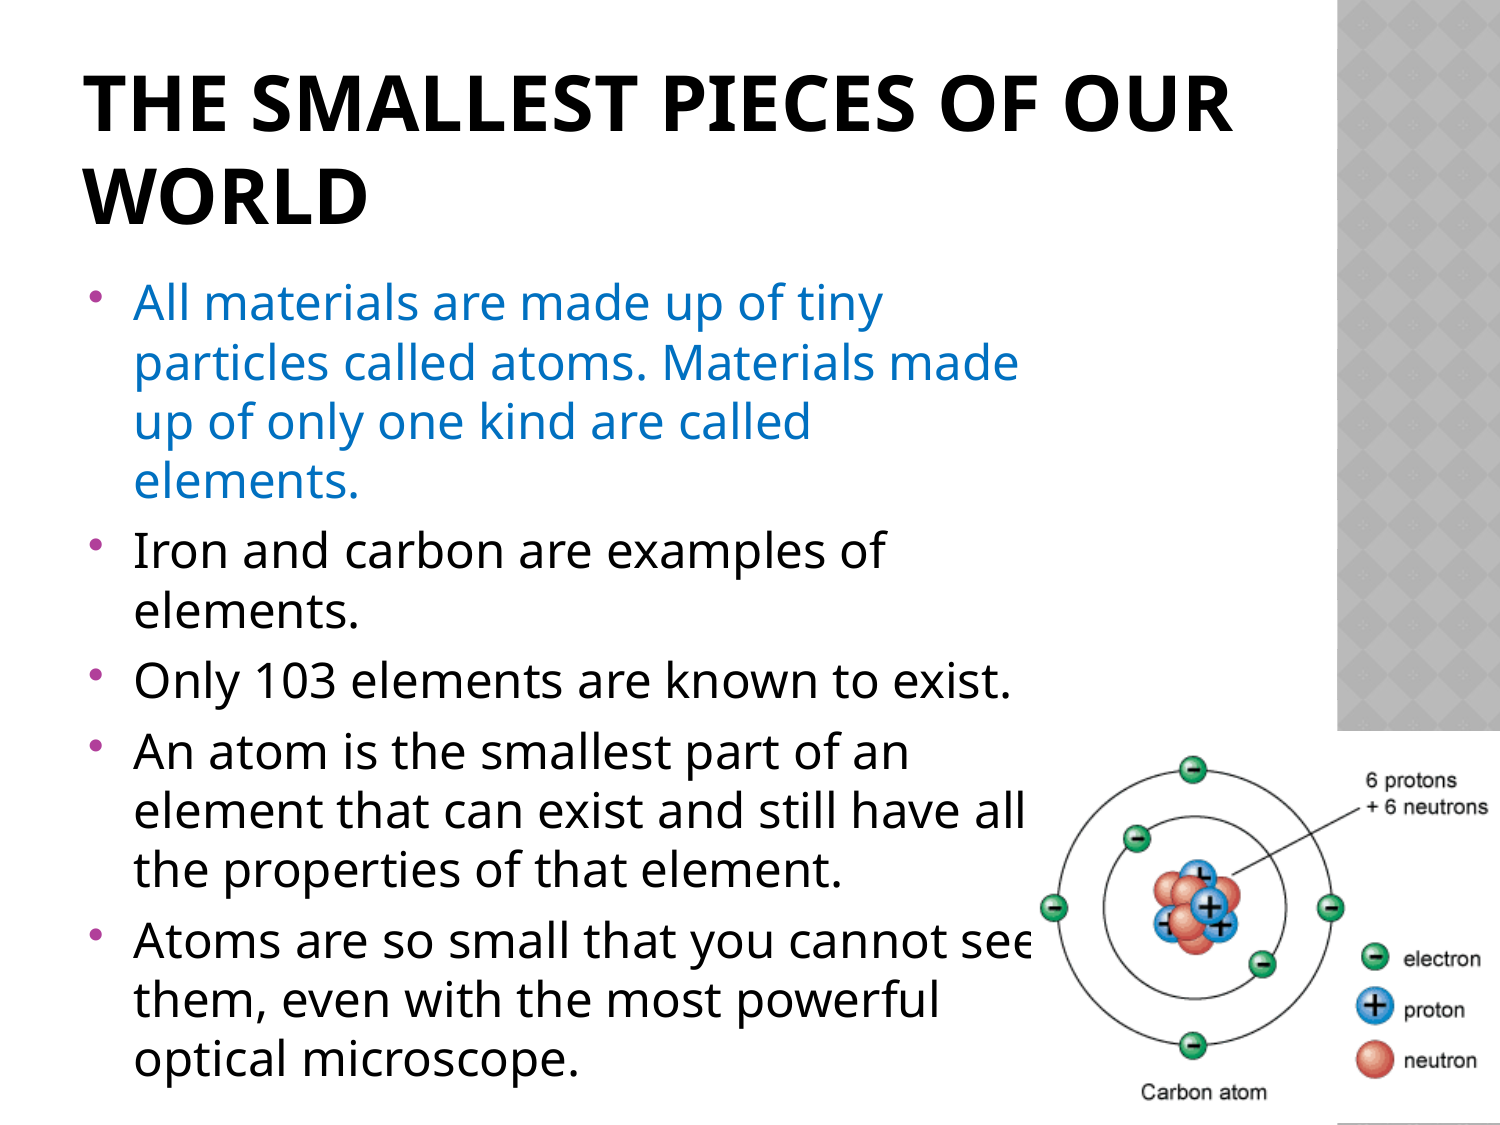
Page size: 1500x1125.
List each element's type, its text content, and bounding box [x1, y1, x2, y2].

picture [1030, 731, 1500, 1123]
title The smallest pieces of our world [75, 52, 1263, 240]
list All materials are made up of tiny particles called atoms. Materials made up of only one kind are called elements. Iron and carbon are examples of elements. Only 103 elements are known to exist. An atom is the smallest part of an element that can exist and still have all the properties of that element. Atoms are so small that you cannot see them, even with the most powerful optical microscope. [75, 264, 1063, 1100]
